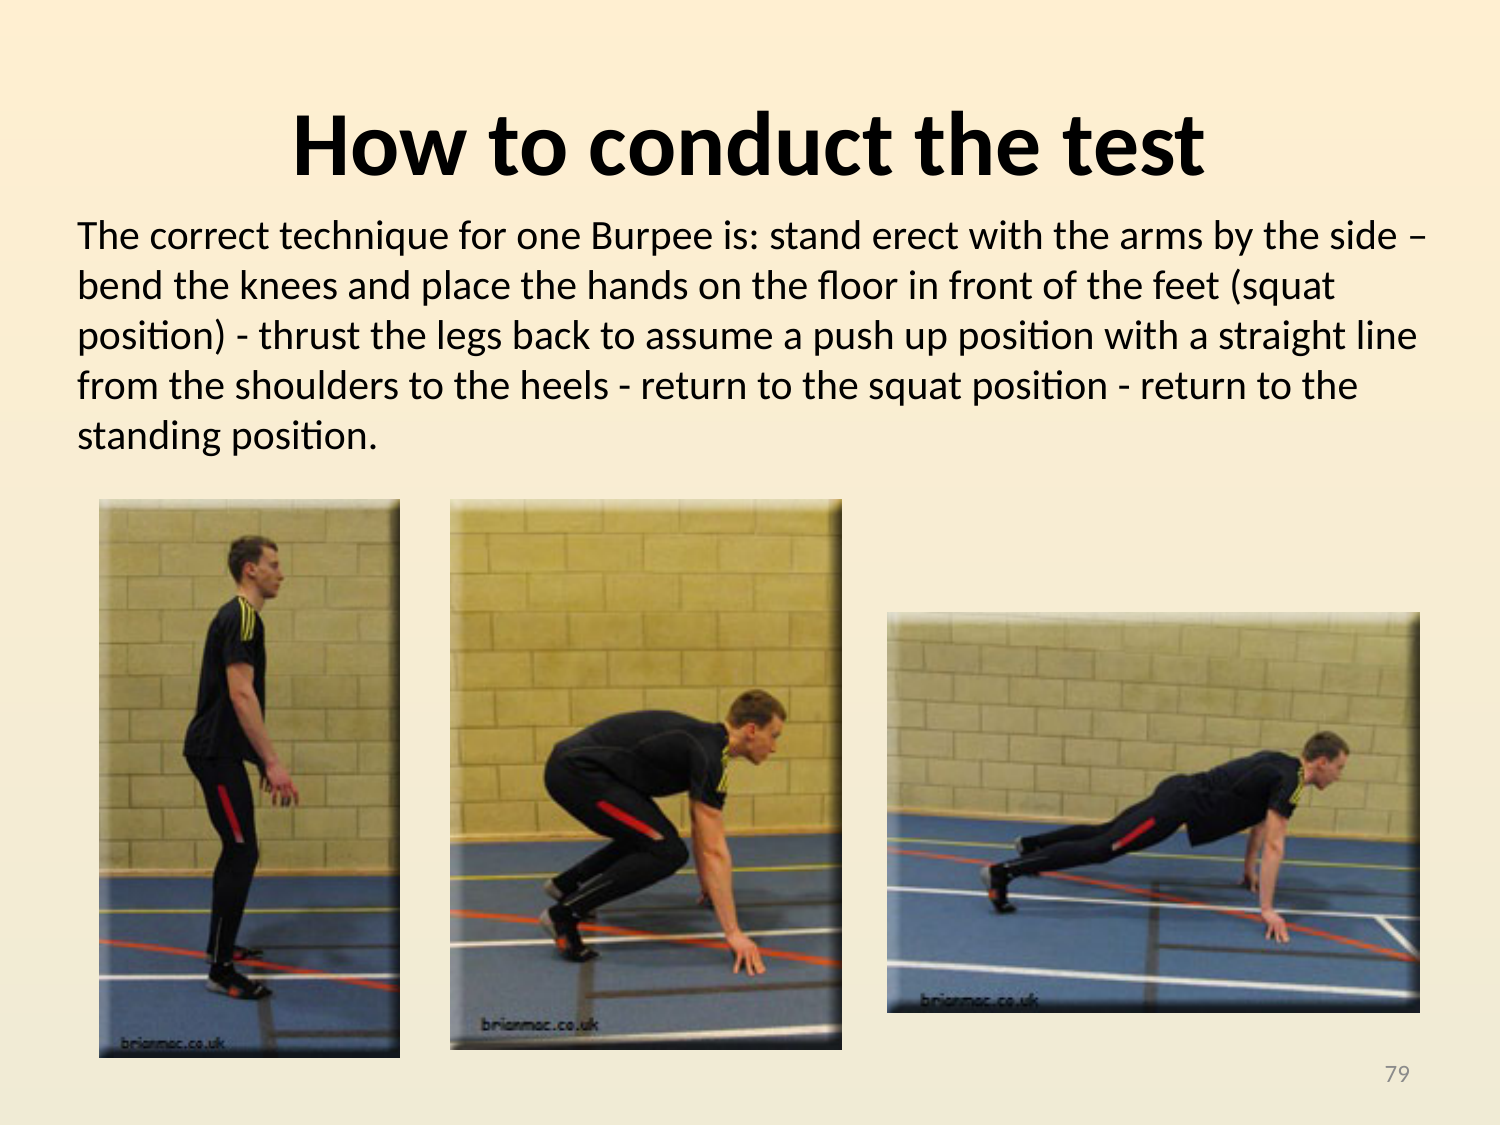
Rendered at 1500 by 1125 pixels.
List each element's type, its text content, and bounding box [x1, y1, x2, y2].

title How to conduct the test [75, 45, 1425, 200]
picture [887, 612, 1420, 1013]
text_box The correct technique for one Burpee is: stand erect with the arms by the side – bend the knees and place the hands on the floor in front of the feet (squat position) - thrust the legs back to assume a push up position with a straight line from the shoulders to the heels - return to the squat position - return to the standing position. [62, 200, 1475, 465]
slide_number 79 [1074, 1042, 1425, 1103]
picture [449, 499, 842, 1051]
picture [99, 499, 401, 1058]
